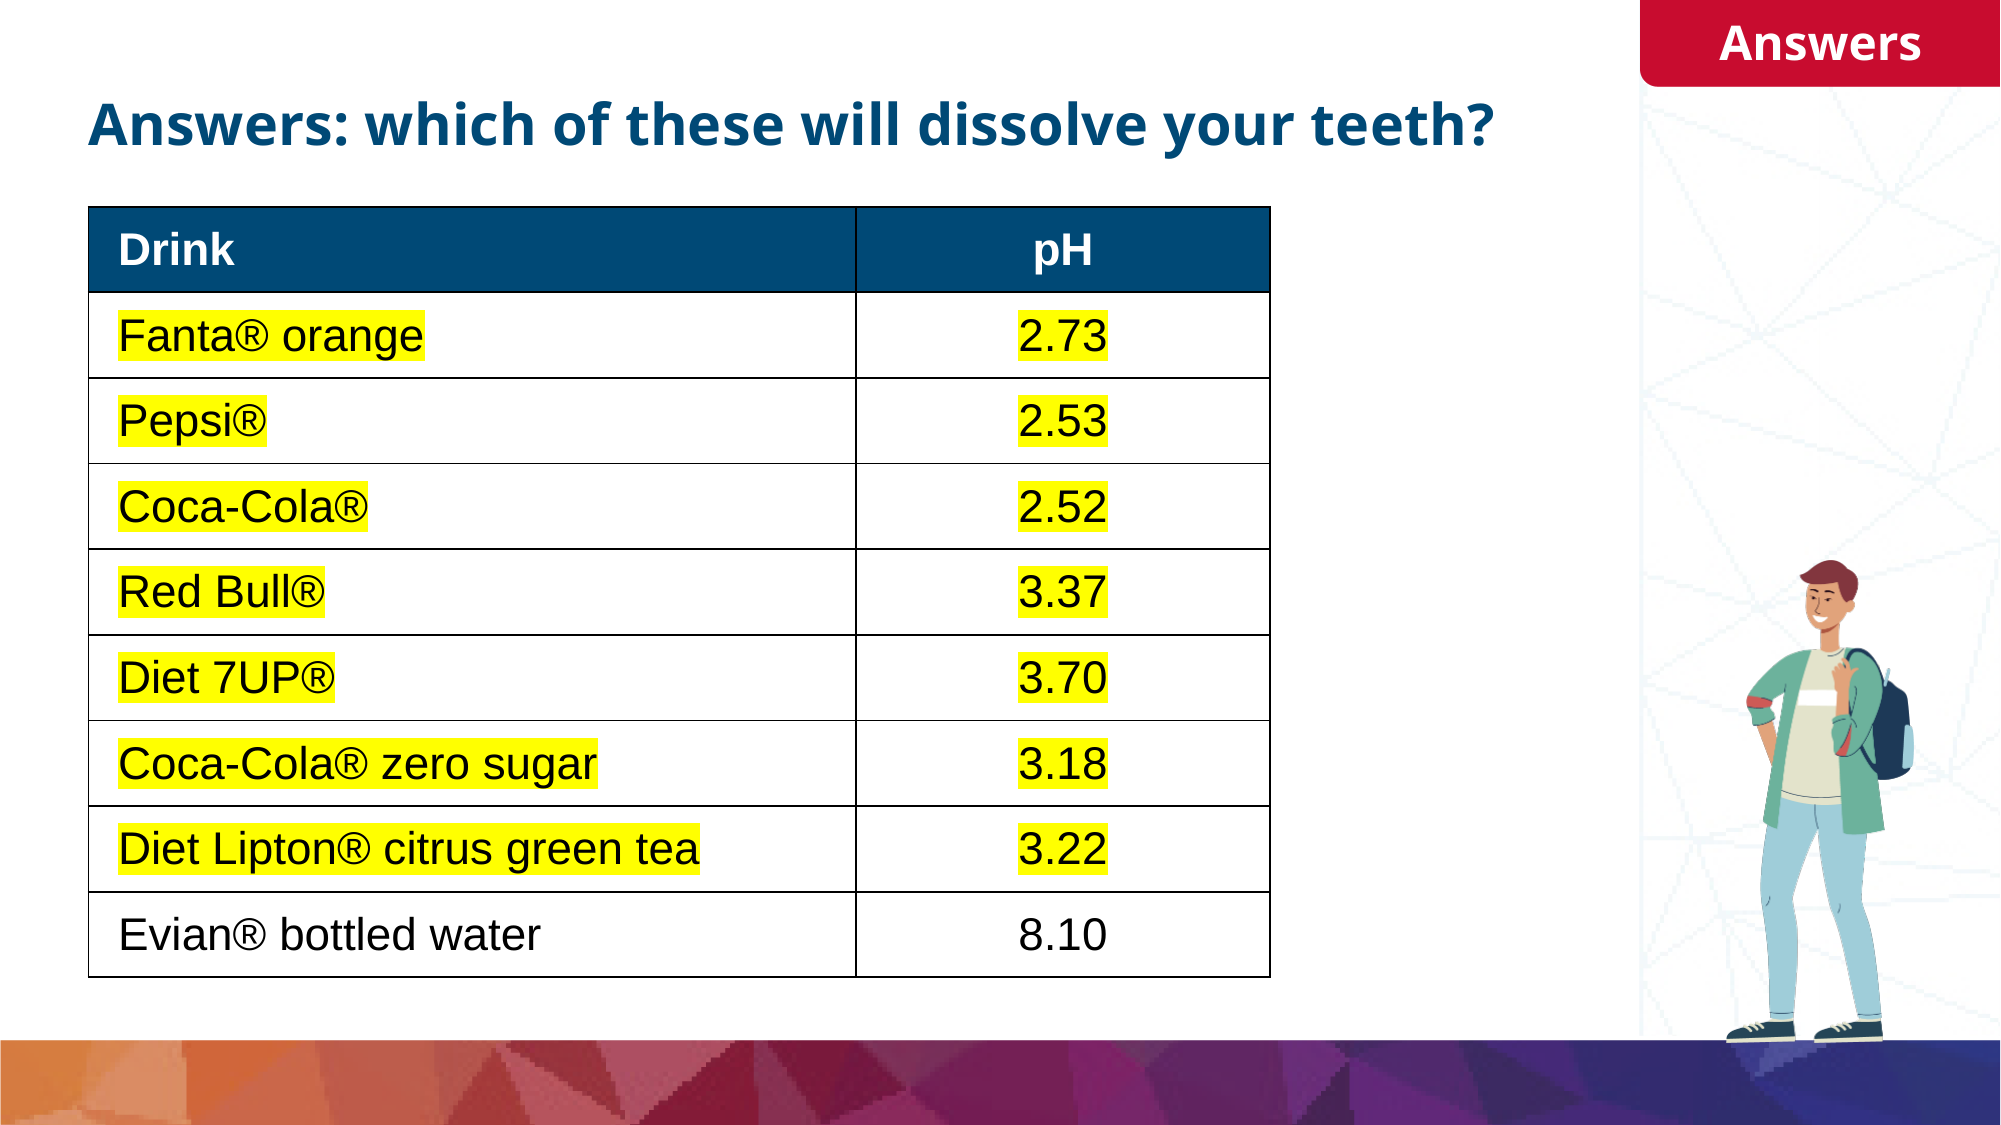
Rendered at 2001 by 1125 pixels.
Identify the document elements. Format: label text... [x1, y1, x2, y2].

table_cell 8.10 [857, 893, 1269, 976]
table_header Drink [89, 208, 855, 291]
table_cell 3.37 [857, 550, 1269, 634]
table_cell 3.18 [857, 721, 1269, 805]
picture [0, 0, 2001, 1125]
title Answers: which of these will dissolve your teeth? [88, 88, 1565, 161]
table_cell Coca-Cola® zero sugar [89, 721, 855, 805]
table_cell 2.53 [857, 379, 1269, 463]
table_cell Diet 7UP® [89, 636, 855, 720]
table_cell 2.52 [857, 464, 1269, 548]
table_cell 3.70 [857, 636, 1269, 720]
table_cell Diet Lipton® citrus green tea [89, 807, 855, 891]
table_cell Evian® bottled water [89, 893, 855, 976]
table_cell Red Bull® [89, 550, 855, 634]
table_cell Fanta® orange [89, 293, 855, 377]
table_cell 2.73 [857, 293, 1269, 377]
table_cell 3.22 [857, 807, 1269, 891]
table_header pH [857, 208, 1269, 291]
table_cell Coca-Cola® [89, 464, 855, 548]
table_cell Pepsi® [89, 379, 855, 463]
